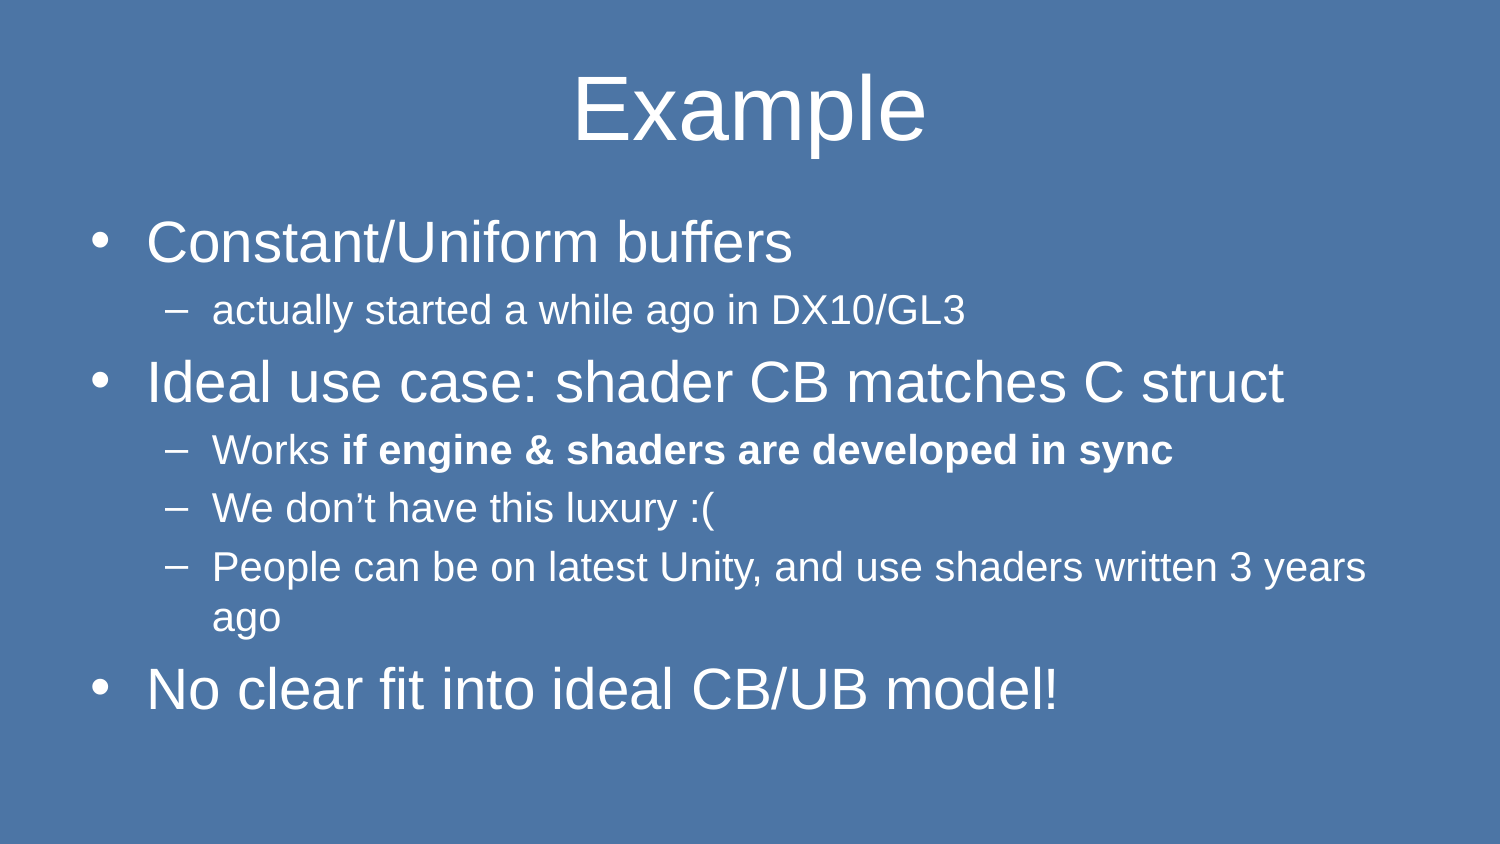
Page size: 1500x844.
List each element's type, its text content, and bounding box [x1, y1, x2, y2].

list Constant/Uniform buffers actually started a while ago in DX10/GL3 Ideal use case: shader CB matches C struct Works if engine & shaders are developed in sync We don’t have this luxury :( People can be on latest Unity, and use shaders written 3 years ago No clear fit into ideal CB/UB model! [74, 196, 1426, 754]
title Example [74, 33, 1426, 175]
